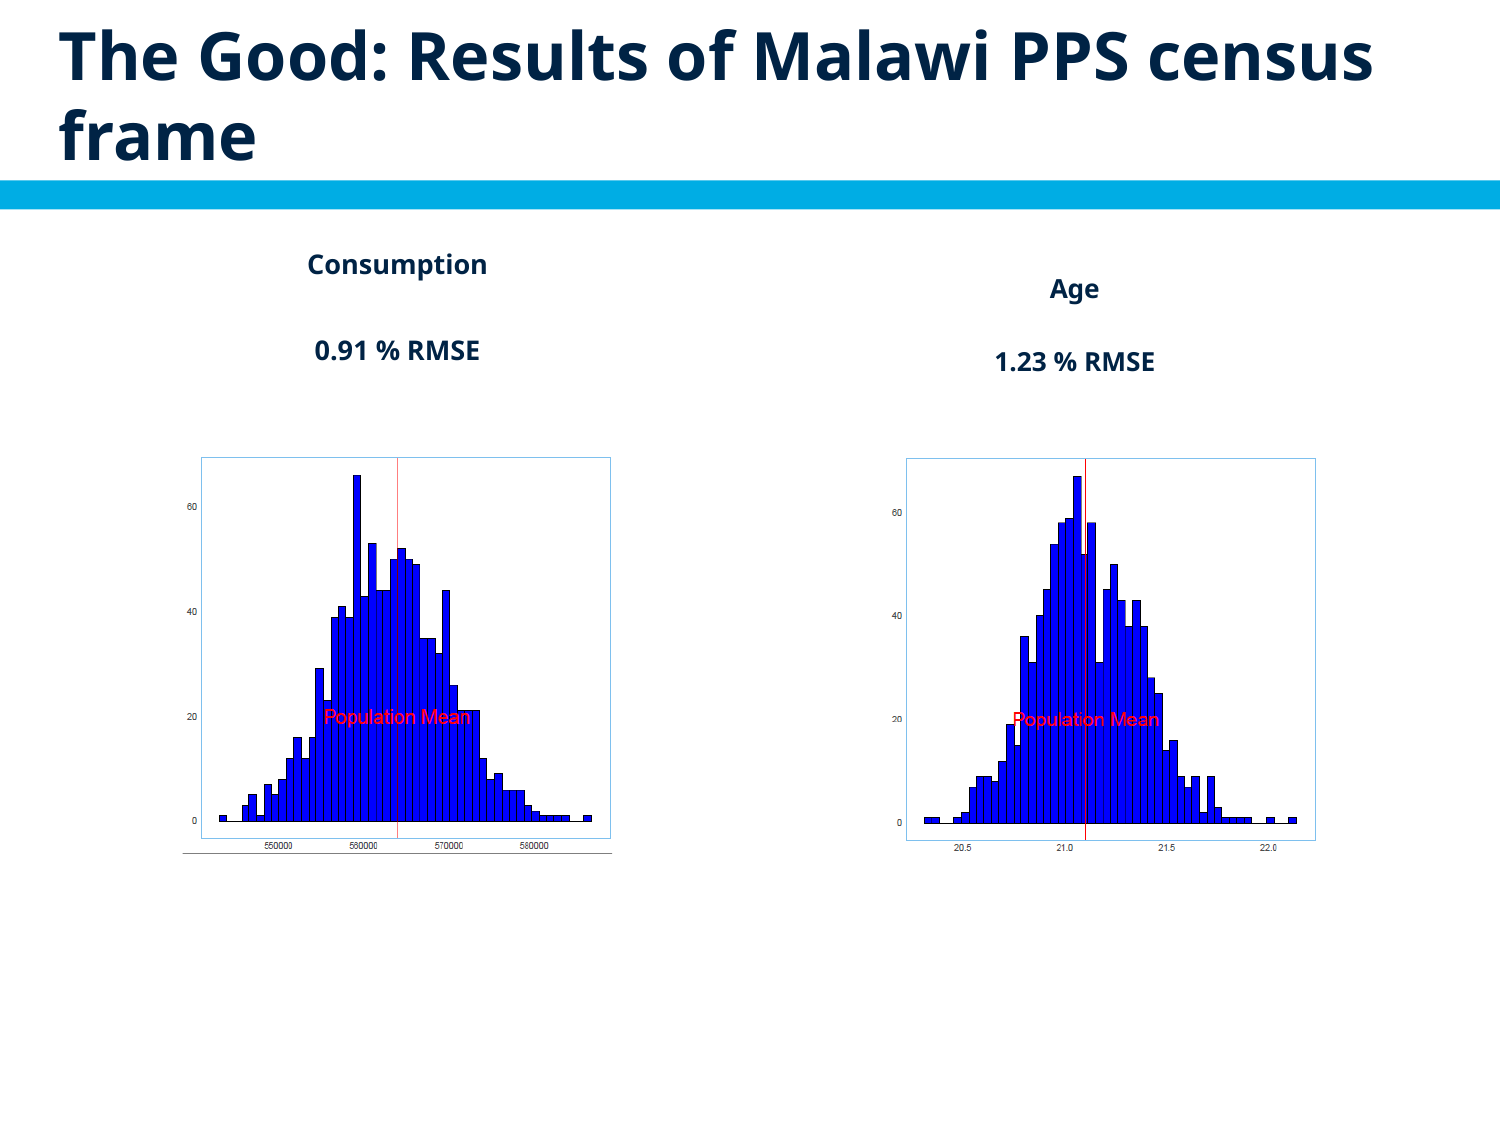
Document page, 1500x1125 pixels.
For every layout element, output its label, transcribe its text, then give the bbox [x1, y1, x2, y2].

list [887, 456, 1318, 853]
text_box Consumption 0.91 % RMSE [0, 153, 821, 290]
text_box Age 1.23 % RMSE [649, 248, 1500, 385]
title The Good: Results of Malawi PPS census frame [58, 49, 1447, 174]
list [182, 455, 613, 854]
